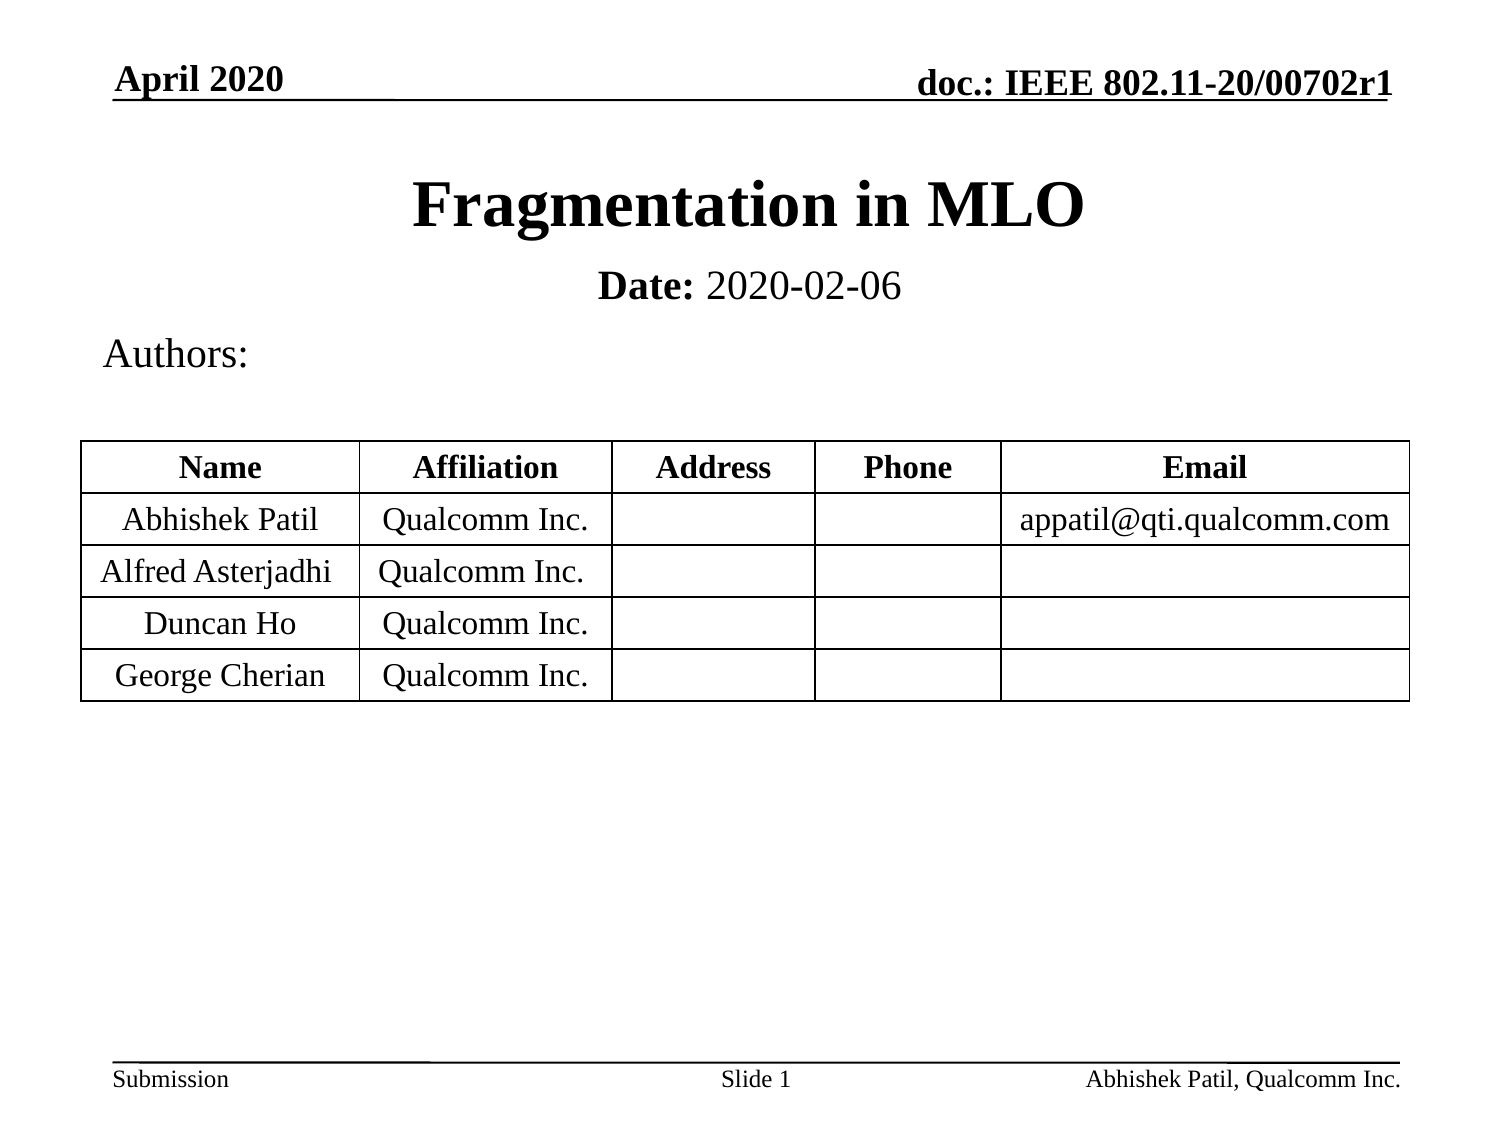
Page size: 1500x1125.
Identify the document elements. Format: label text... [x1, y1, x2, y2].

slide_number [114, 54, 493, 100]
table_cell Qualcomm Inc. [360, 598, 611, 648]
table_cell Qualcomm Inc. [360, 494, 611, 544]
table_cell [613, 598, 814, 648]
table_cell [816, 494, 1000, 544]
table_header Phone [816, 442, 1000, 492]
footer Abhishek Patil, Qualcomm Inc. [902, 1061, 1402, 1093]
table_cell [816, 650, 1000, 700]
table_header Affiliation [360, 442, 611, 492]
list Date: 2020-02-06 [112, 249, 1388, 316]
table_cell Abhishek Patil [82, 494, 359, 544]
table_cell [1002, 546, 1409, 596]
table_header Address [613, 442, 814, 492]
table_cell Alfred Asterjadhi [82, 546, 359, 596]
table_cell Qualcomm Inc. [360, 650, 611, 700]
table_cell [613, 494, 814, 544]
table_header Name [82, 442, 359, 492]
table_cell appatil@qti.qualcomm.com [1002, 494, 1409, 544]
slide_number Slide 1 [712, 1061, 800, 1123]
title Fragmentation in MLO [112, 112, 1388, 249]
table_cell George Cherian [82, 650, 359, 700]
table_cell Duncan Ho [82, 598, 359, 648]
table_cell Qualcomm Inc. [360, 546, 611, 596]
table_cell [613, 546, 814, 596]
table_cell [1002, 598, 1409, 648]
table_cell [1002, 650, 1409, 700]
table_cell [816, 546, 1000, 596]
table_cell [613, 650, 814, 700]
table_header Email [1002, 442, 1409, 492]
text_box Authors: [87, 318, 325, 381]
table_cell [816, 598, 1000, 648]
